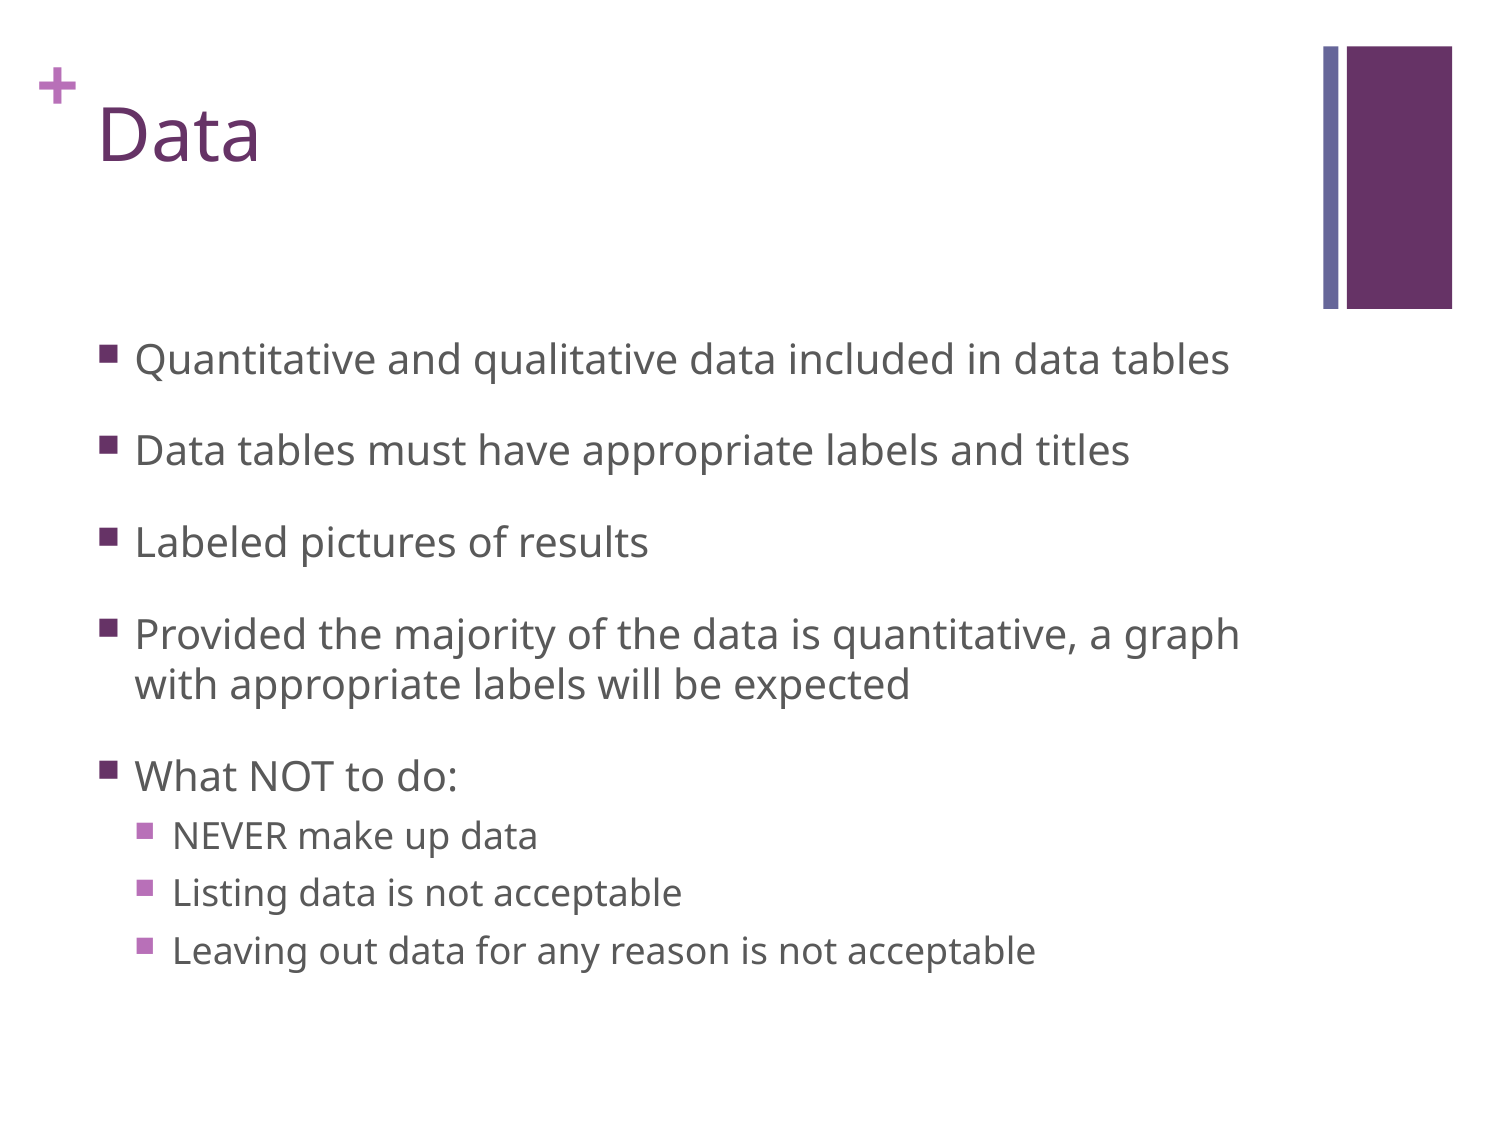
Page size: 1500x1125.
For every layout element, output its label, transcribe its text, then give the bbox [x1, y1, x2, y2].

title Data [81, 79, 1322, 263]
list Quantitative and qualitative data included in data tables Data tables must have appropriate labels and titles Labeled pictures of results Provided the majority of the data is quantitative, a graph with appropriate labels will be expected What NOT to do: NEVER make up data Listing data is not acceptable Leaving out data for any reason is not acceptable [81, 324, 1322, 1005]
